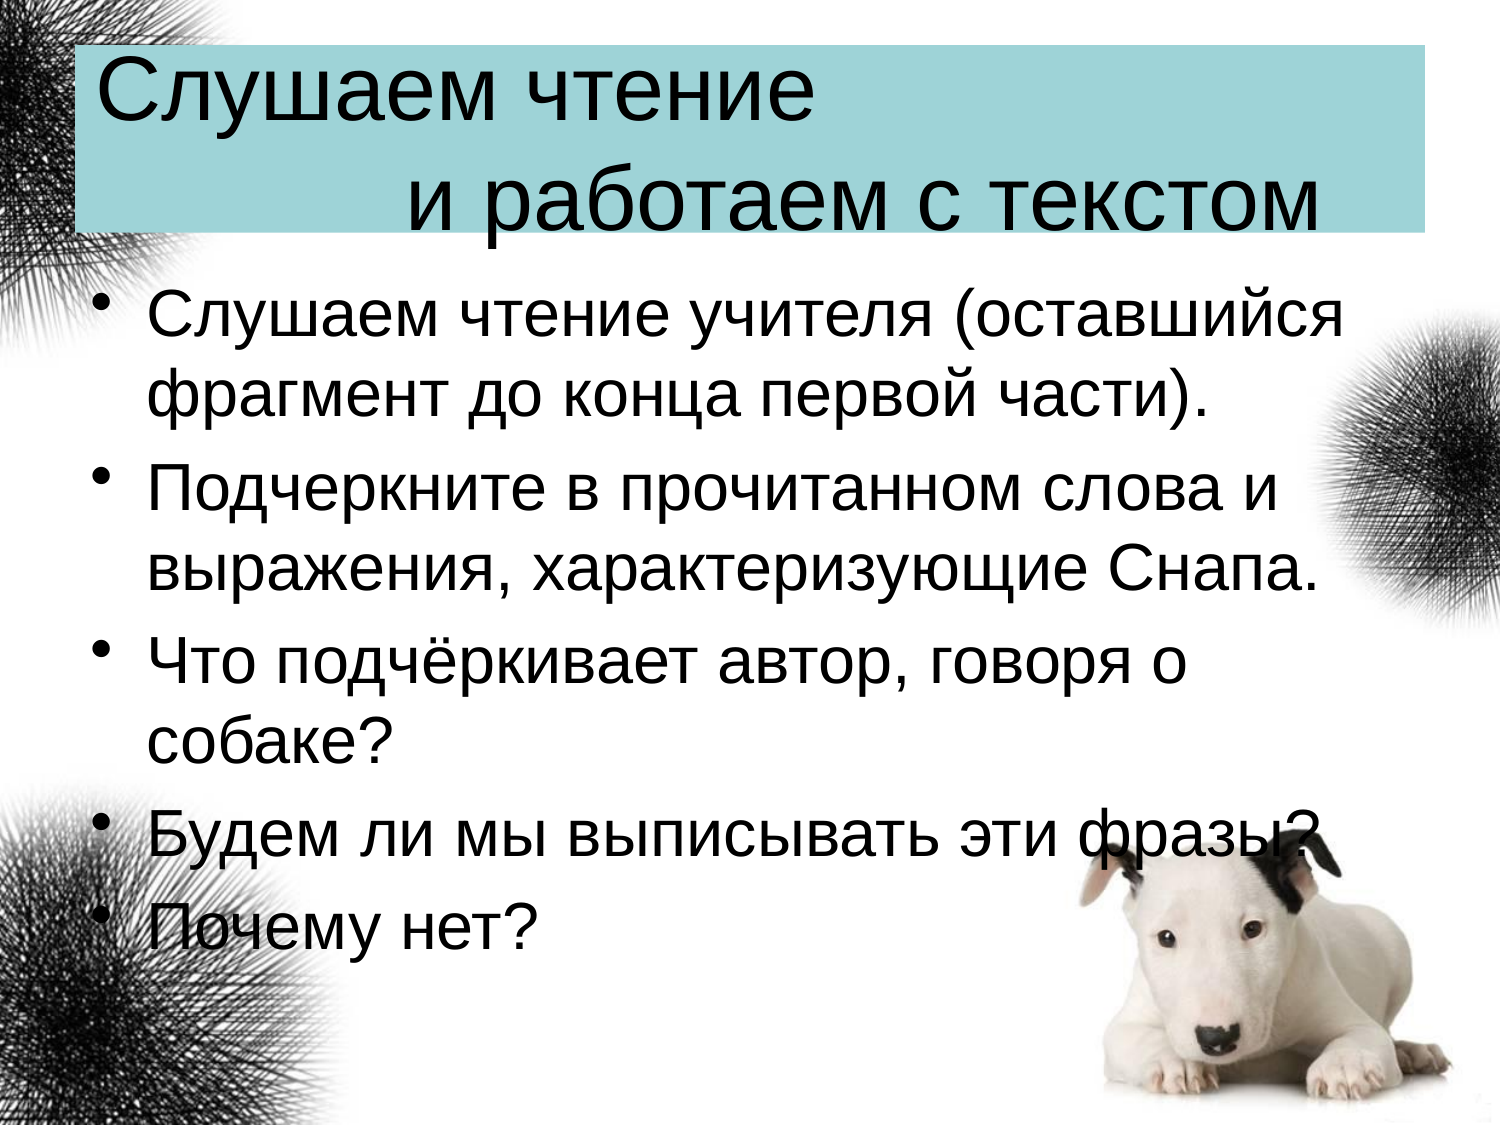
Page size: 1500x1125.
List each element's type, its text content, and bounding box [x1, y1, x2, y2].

picture [0, 0, 1500, 1125]
list Слушаем чтение учителя (оставшийся фрагмент до конца первой части). Подчеркните в прочитанном слова и выражения, характеризующие Снапа. Что подчёркивает автор, говоря о собаке? Будем ли мы выписывать эти фразы? Почему нет? [75, 262, 1425, 1005]
title Слушаем чтение и работаем с текстом [75, 45, 1425, 233]
